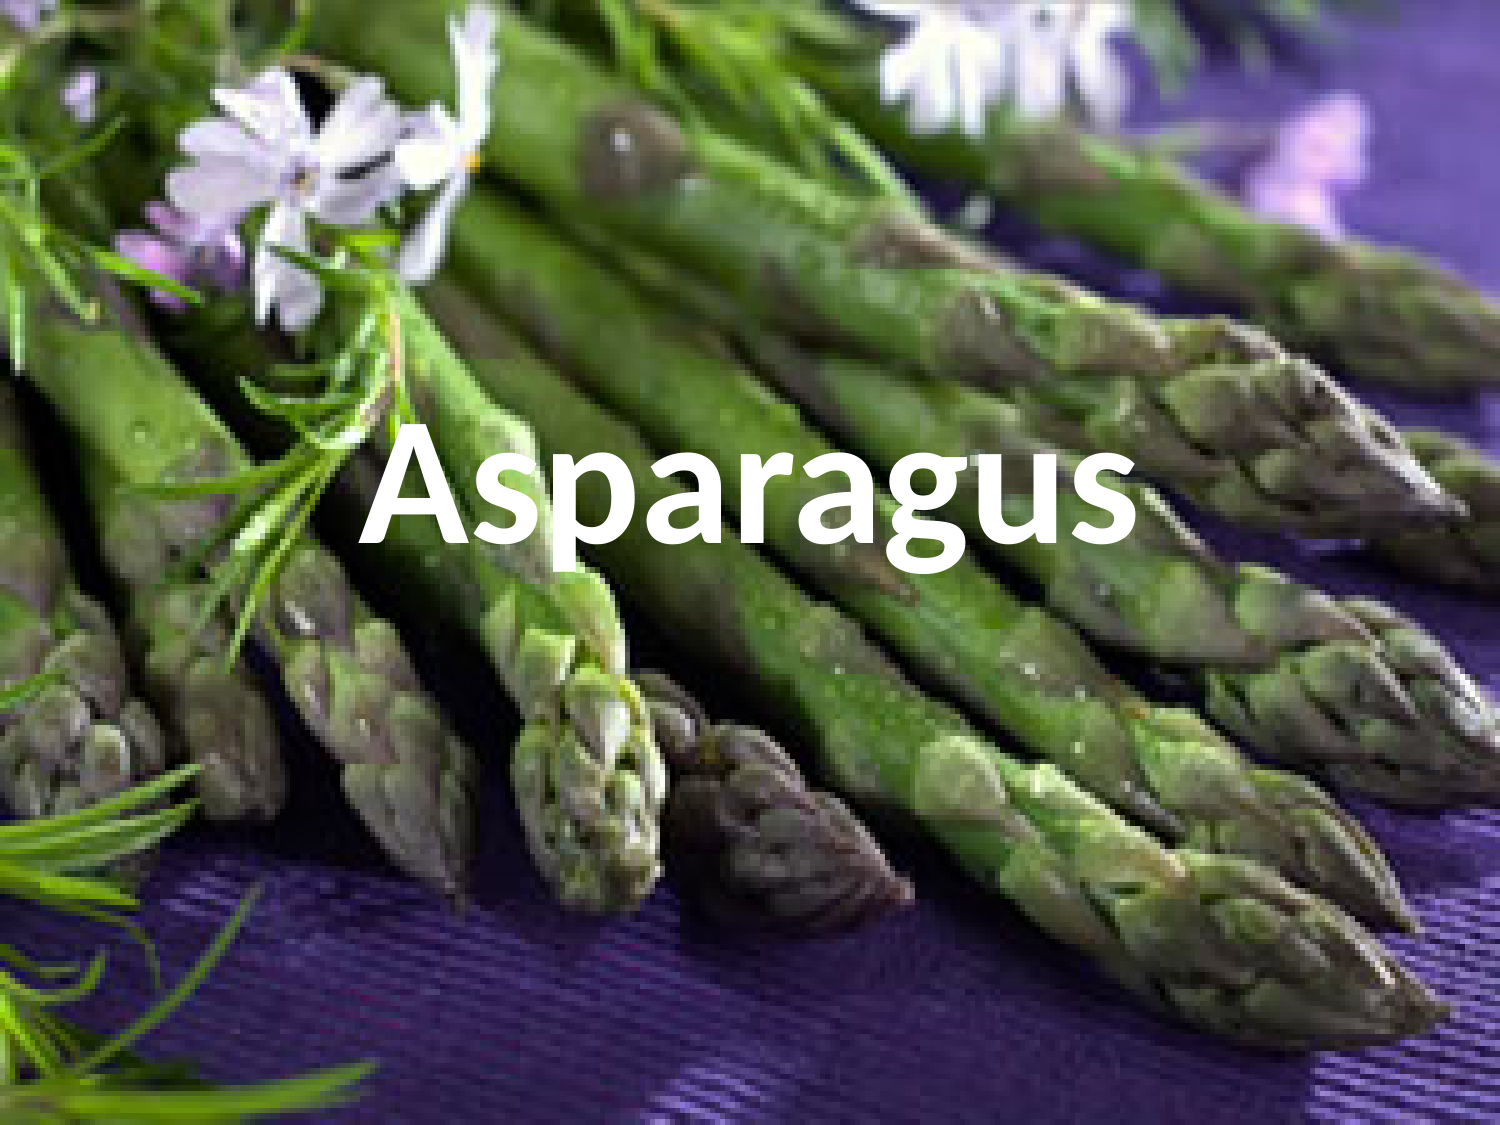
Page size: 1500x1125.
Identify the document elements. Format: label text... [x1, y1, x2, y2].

title Asparagus [112, 349, 1388, 591]
picture [0, 0, 1500, 1125]
